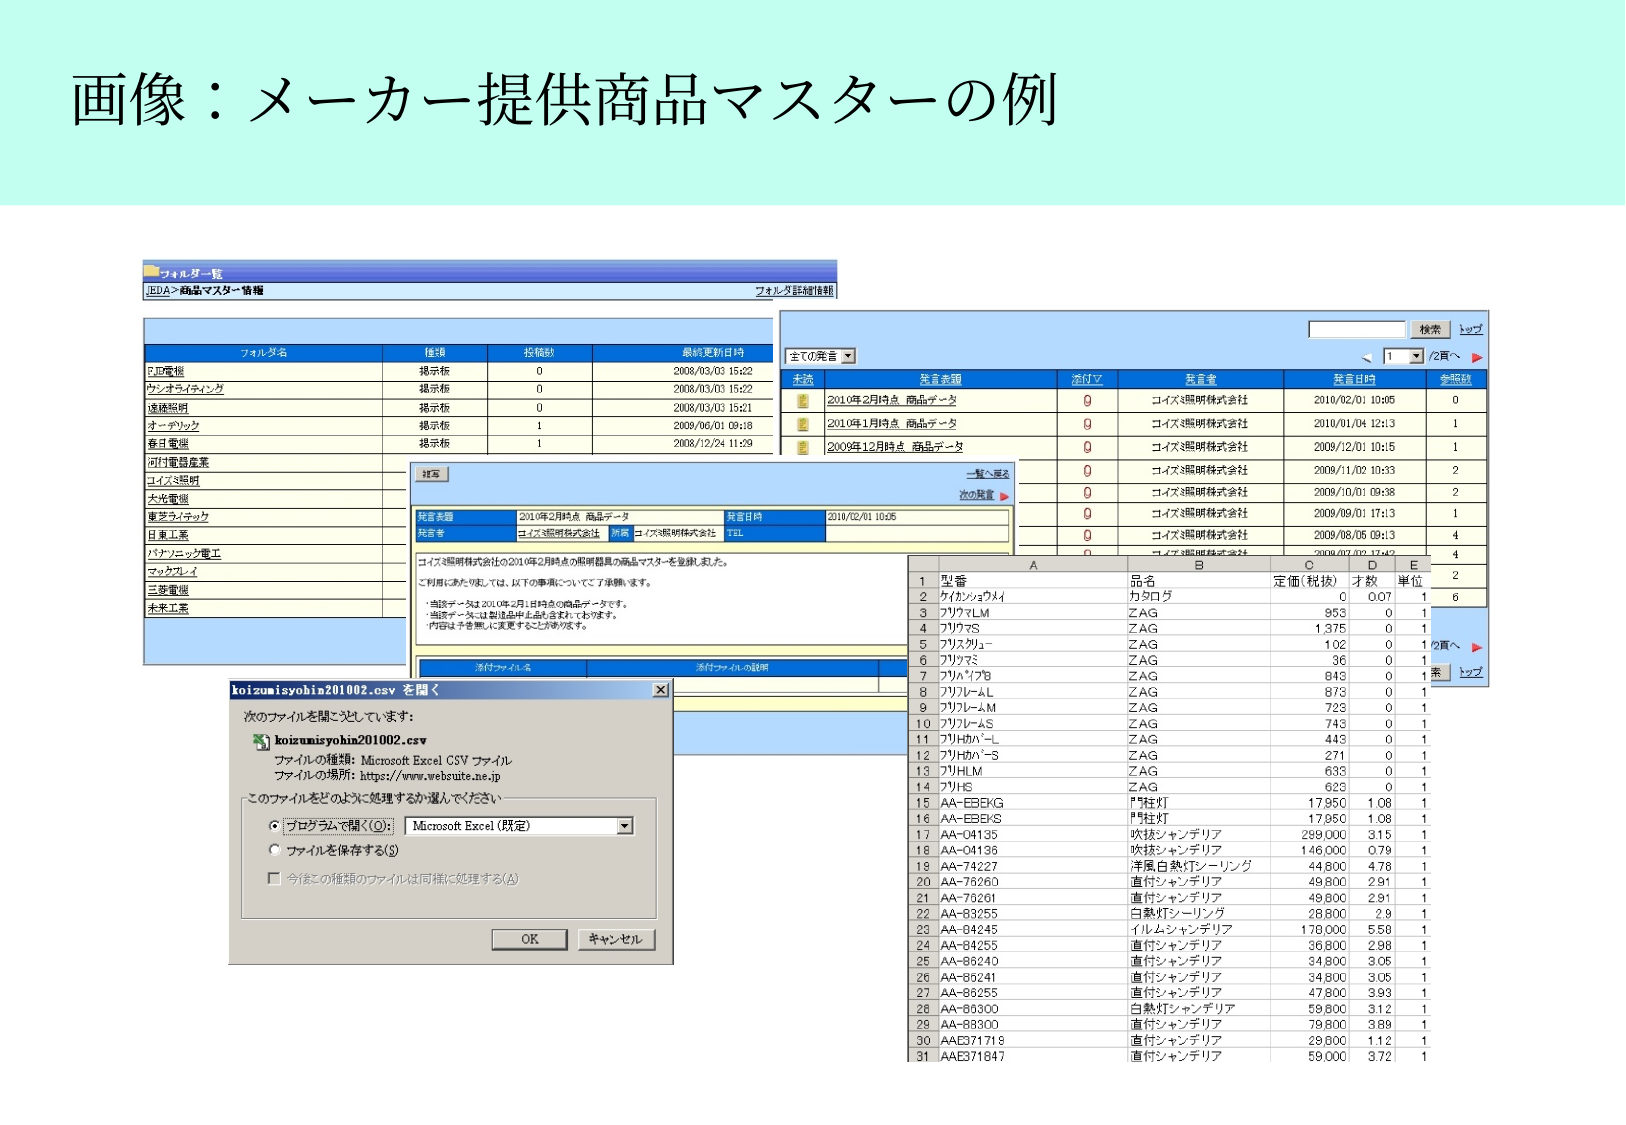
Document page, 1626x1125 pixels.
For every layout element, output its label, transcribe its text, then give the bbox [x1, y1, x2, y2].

text_box 画像：メーカー提供商品マスターの例 [0, 0, 1625, 206]
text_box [138, 255, 1494, 1062]
